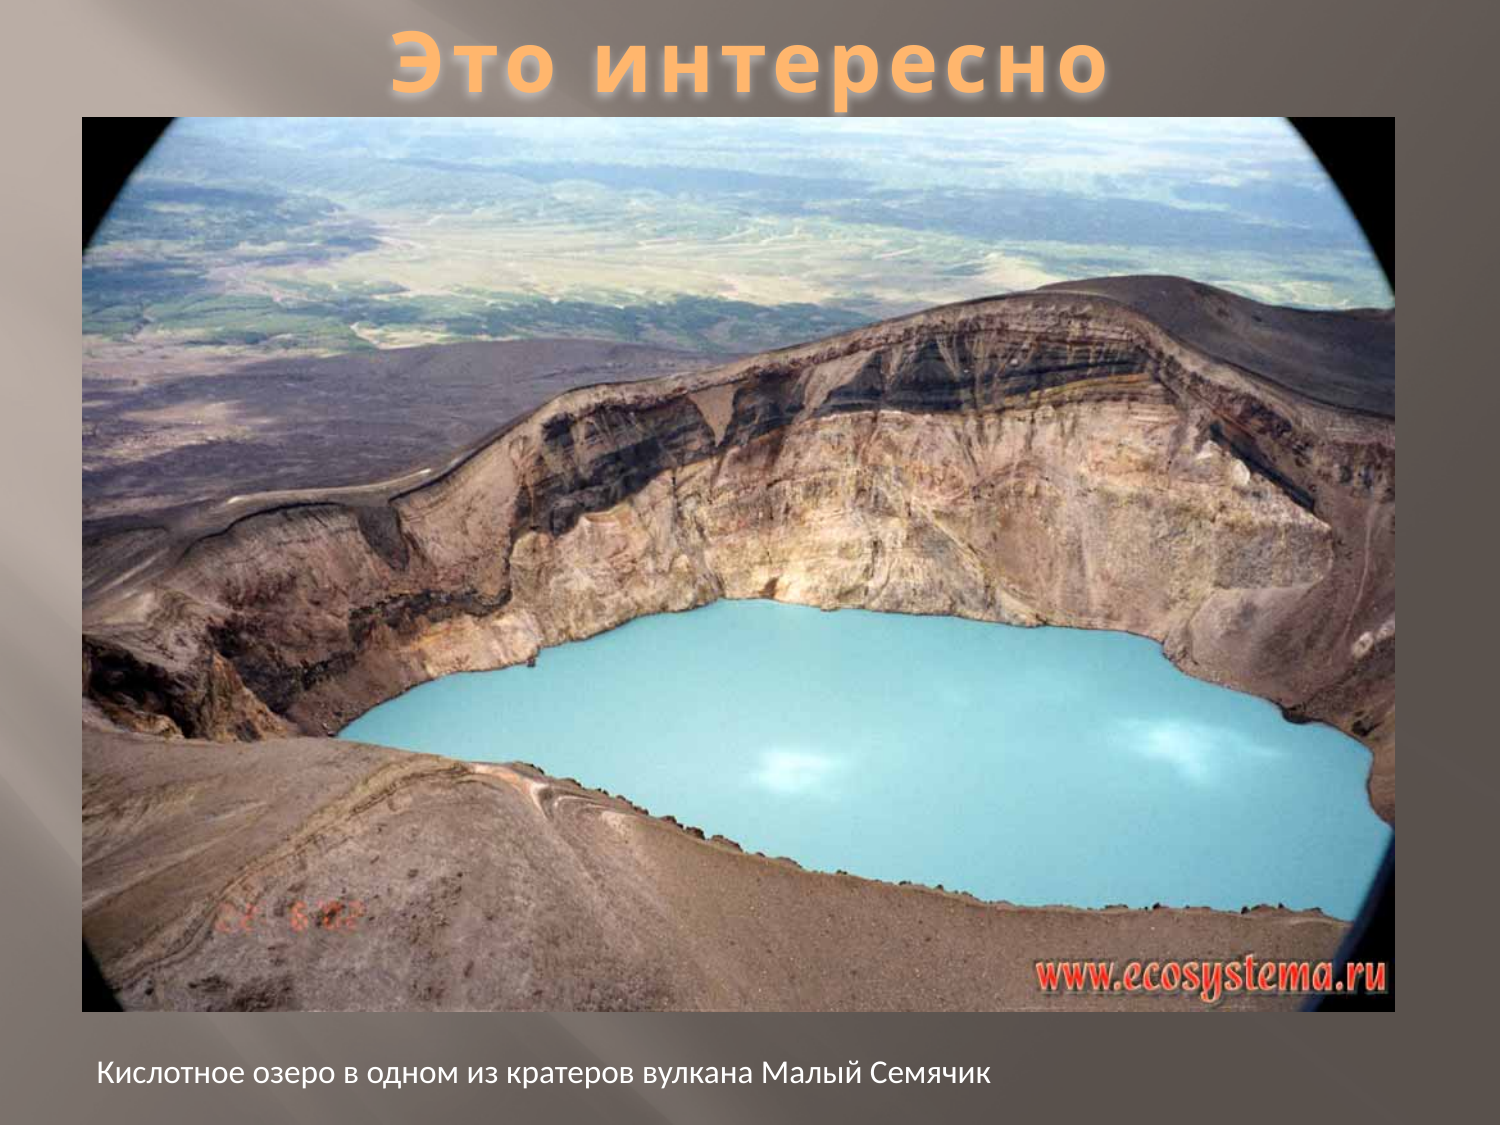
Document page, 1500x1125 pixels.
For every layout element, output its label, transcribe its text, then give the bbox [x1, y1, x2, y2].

text_box Кислотное озеро в одном из кратеров вулкана Малый Семячик [81, 1042, 1407, 1098]
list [81, 116, 1395, 1012]
title Это интересно [0, 0, 1500, 118]
